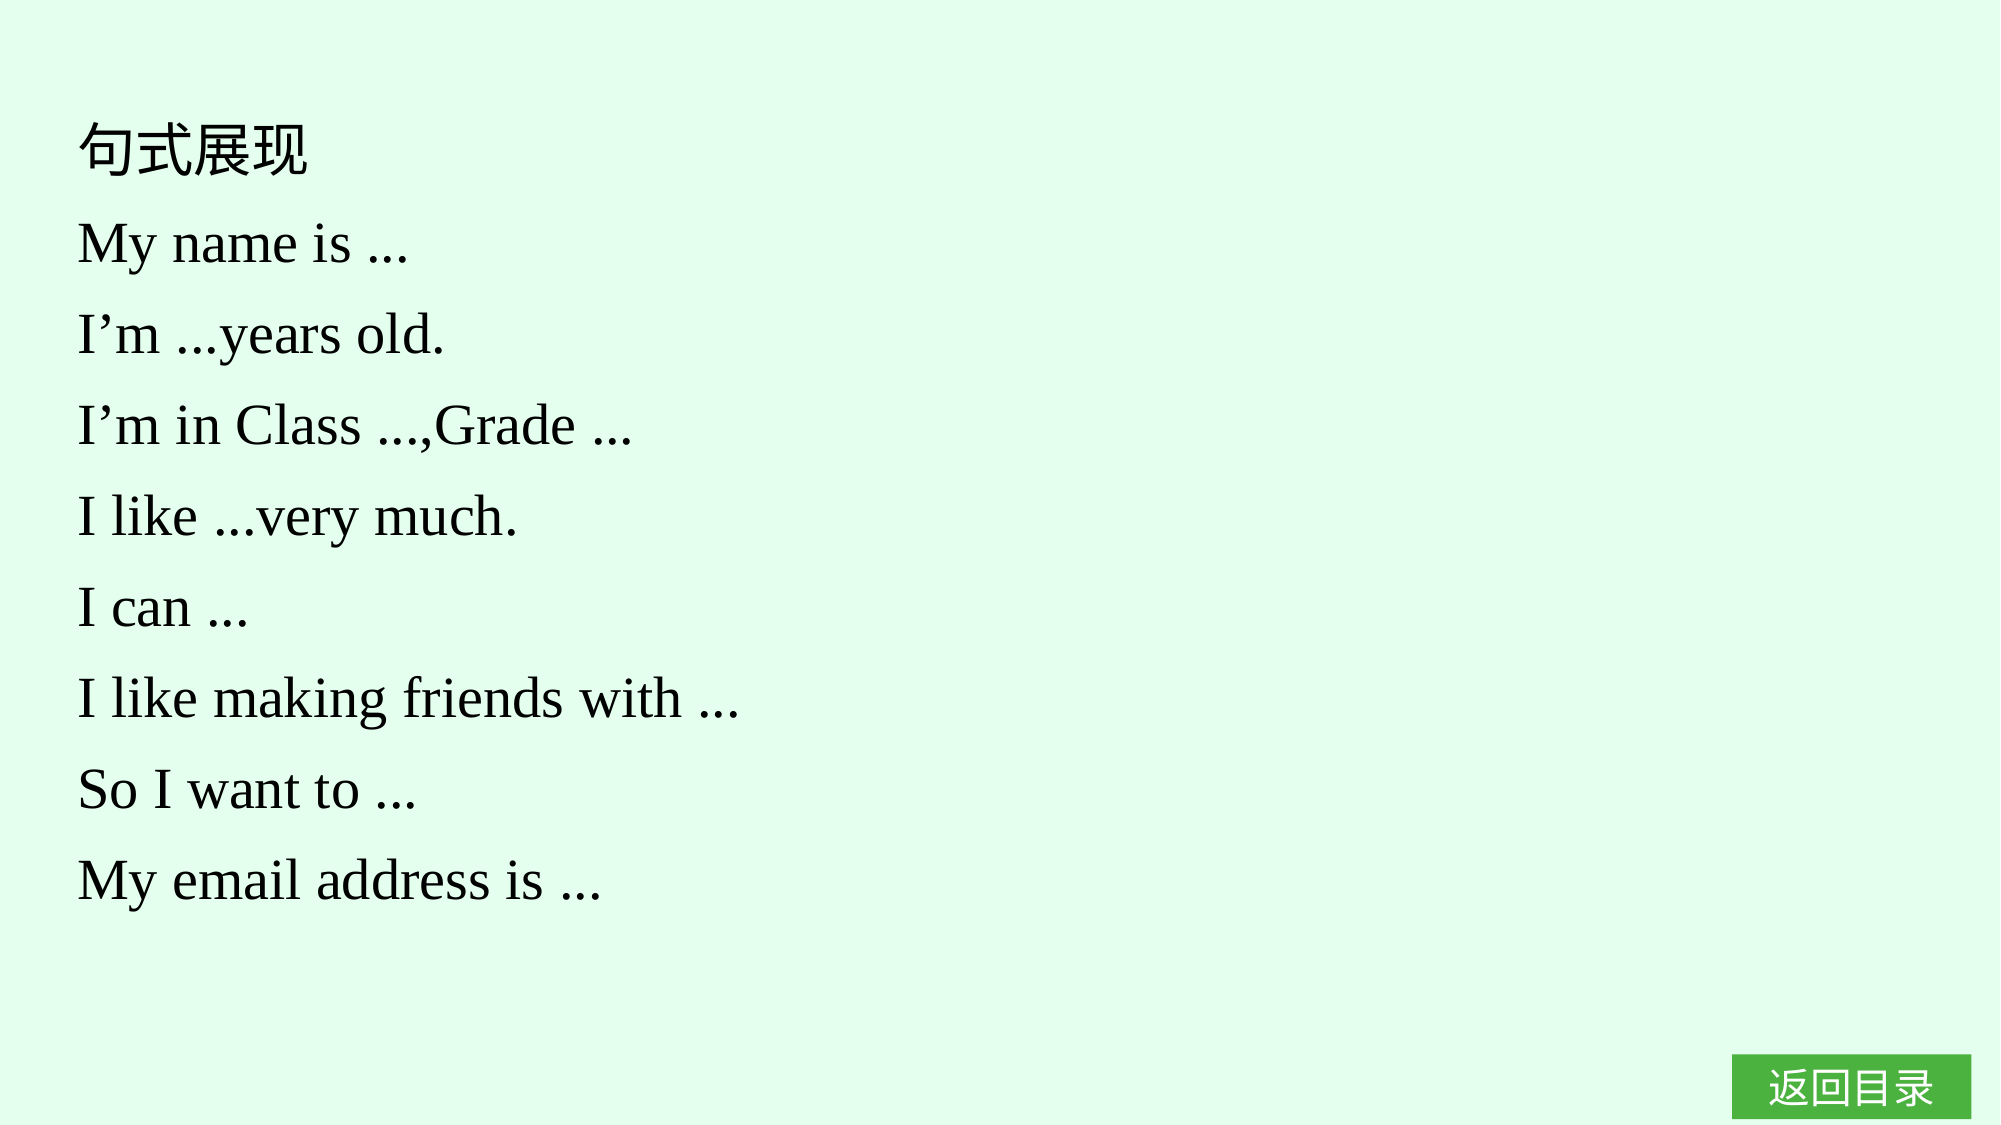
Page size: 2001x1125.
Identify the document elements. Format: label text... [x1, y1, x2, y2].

text_box 句式展现 My name is ... I’m ...years old. I’m in Class ...,Grade ... I like ...very much. I can ... I like making friends with ... So I want to ... My email address is ... [62, 84, 1938, 919]
